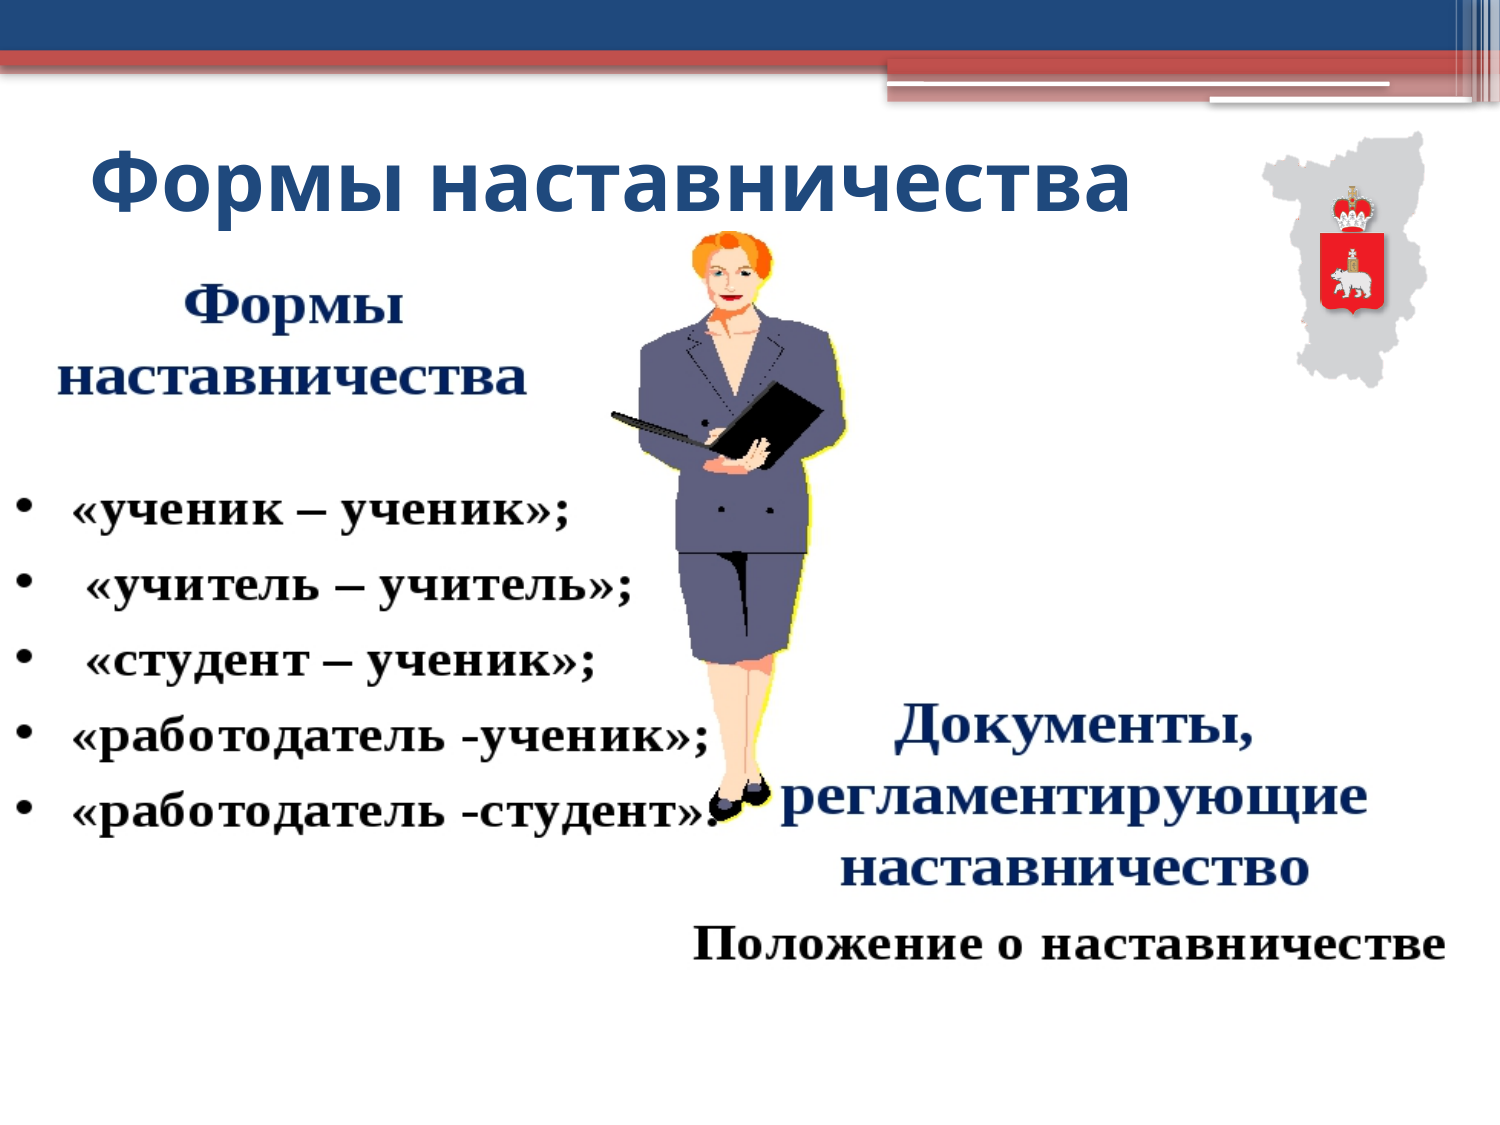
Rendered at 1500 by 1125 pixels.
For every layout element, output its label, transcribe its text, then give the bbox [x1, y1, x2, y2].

title Формы наставничества [75, 113, 1191, 229]
picture [0, 0, 1500, 1125]
